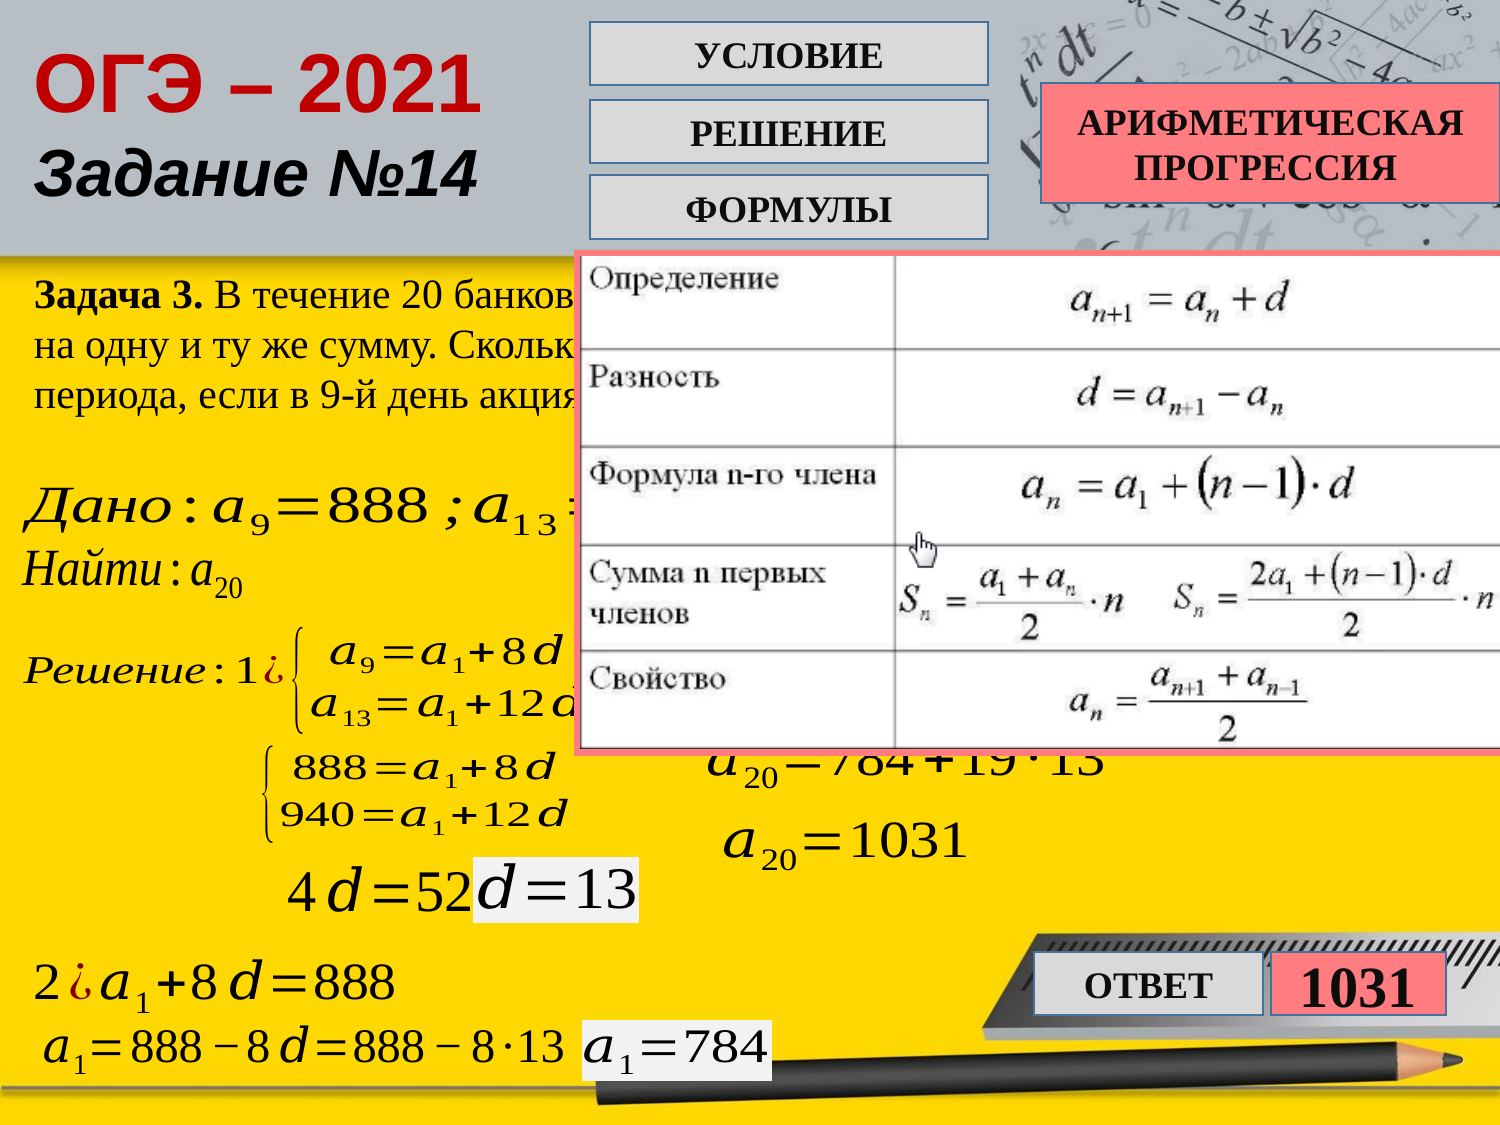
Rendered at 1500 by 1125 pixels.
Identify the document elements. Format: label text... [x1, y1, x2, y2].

text_box Задача 3. В течение 20 банковских дней акции компании дорожали ежедневно на одну и ту же сумму. Сколько стоила акция компании в последний день этого периода, если в 9-й день акция стоила 888 рублей, а в 13-й день — 940 рублей? [19, 259, 574, 425]
picture [0, 0, 1500, 1125]
text_box ФОРМУЛЫ [589, 174, 989, 240]
picture [863, 758, 878, 773]
picture [579, 255, 1500, 750]
text_box РЕШЕНИЕ [589, 99, 989, 164]
picture [714, 756, 730, 773]
text_box ОТВЕТ [1033, 951, 1264, 1016]
text_box АРИФМЕТИЧЕСКАЯ ПРОГРЕССИЯ [1040, 82, 1500, 204]
text_box ОГЭ – 2021 Задание №14 [19, 22, 625, 217]
text_box 1031 [1270, 951, 1447, 1016]
picture [890, 756, 903, 764]
picture [557, 697, 572, 714]
text_box УСЛОВИЕ [589, 21, 989, 86]
